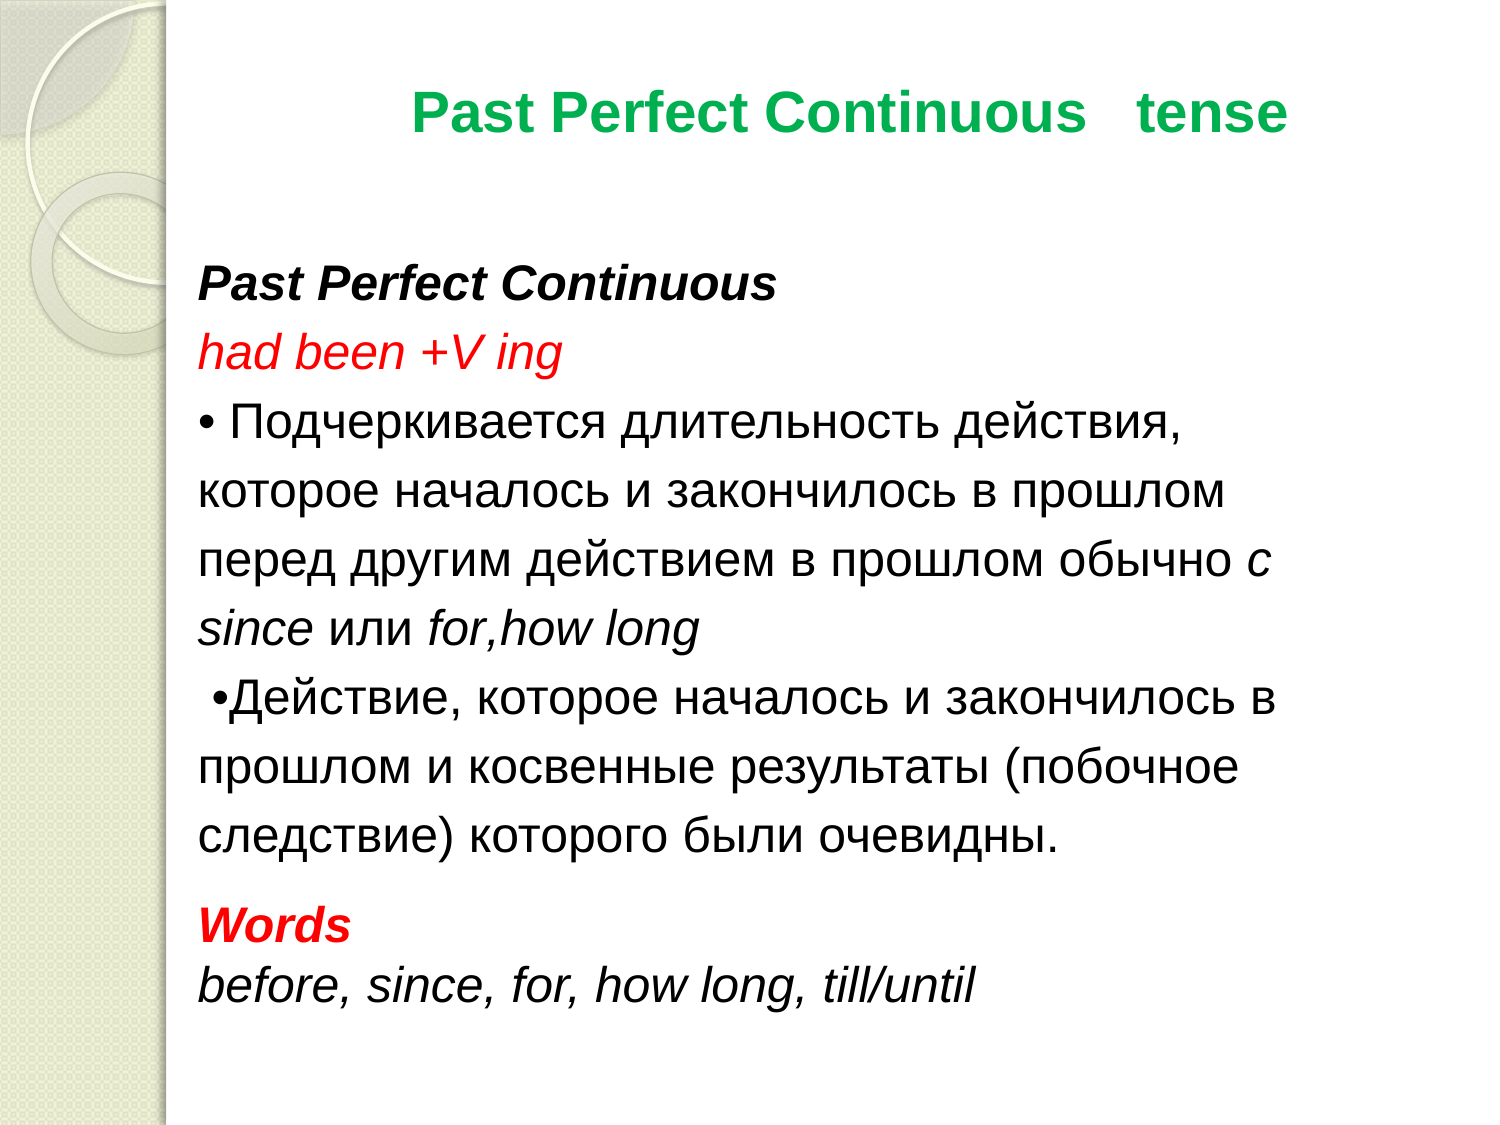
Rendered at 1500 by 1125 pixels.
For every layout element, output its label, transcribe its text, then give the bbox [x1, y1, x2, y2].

text_box Past Perfect Continuous had been +V ing • Подчеркивается длительность действия, которое началось и закончилось в прошлом перед другим действием в прошлом обычно с since или for,how long •Действие, которое началось и закончилось в прошлом и косвенные результаты (побочное следствие) которого были очевидны. Words before, since, for, how long, till/until [182, 234, 1376, 1020]
title Past Perfect Continuous tense [235, 45, 1466, 173]
